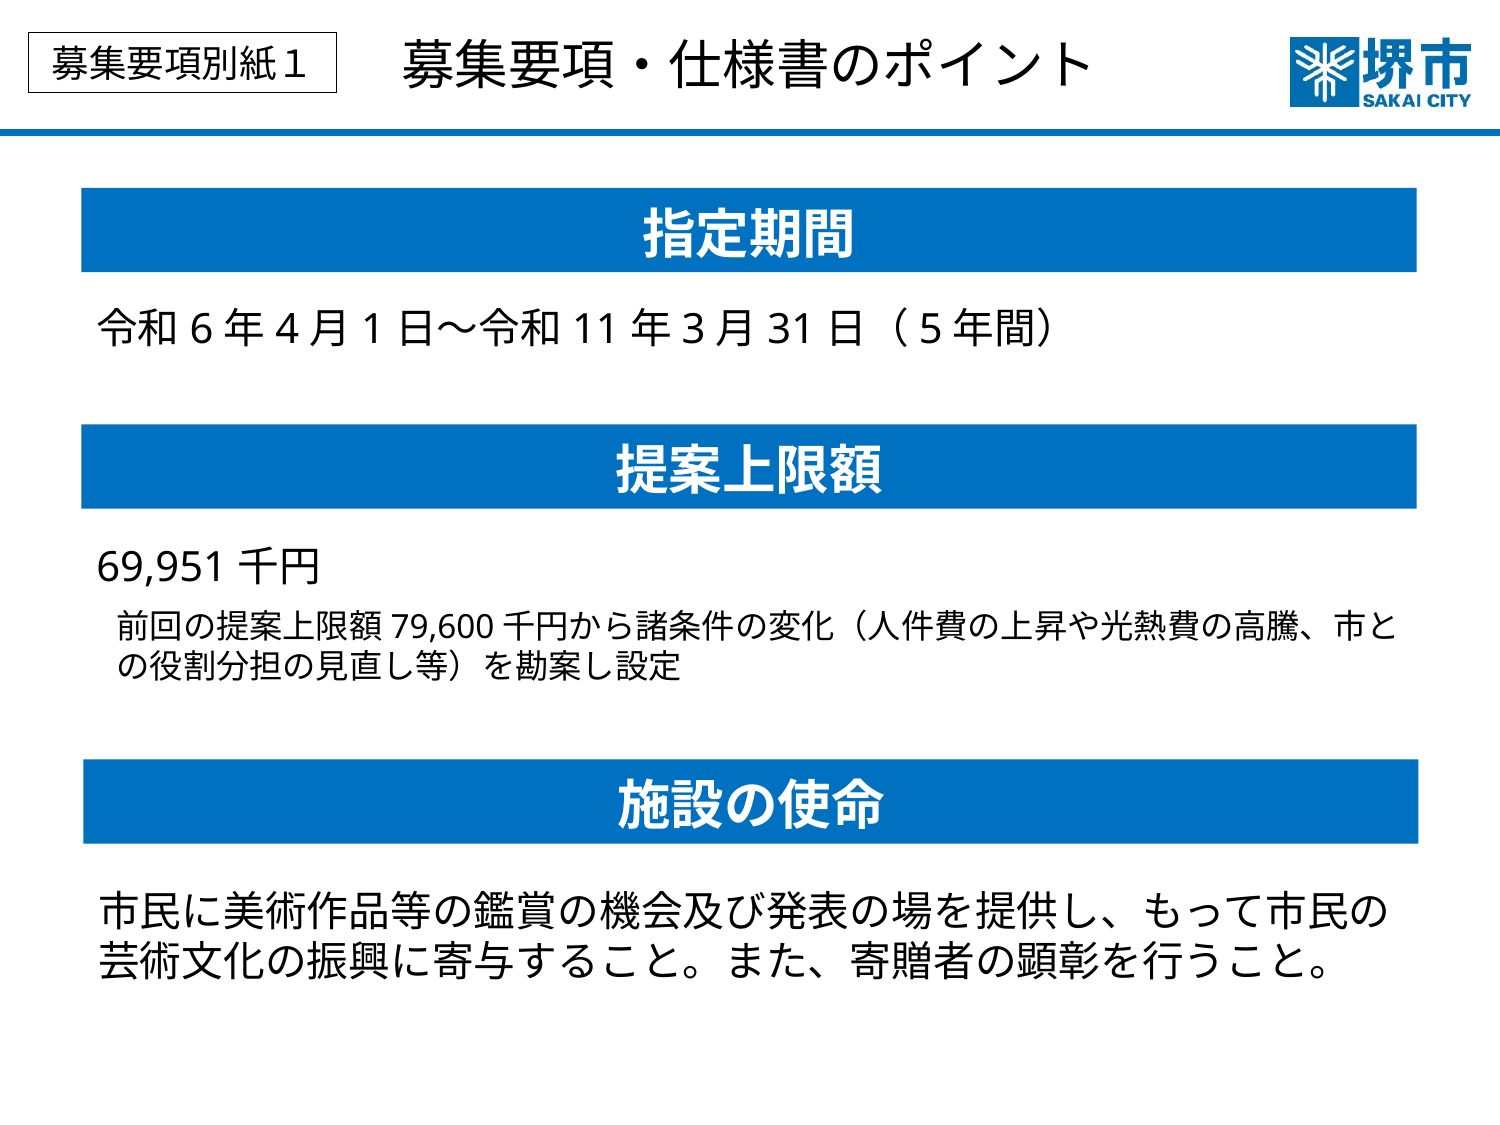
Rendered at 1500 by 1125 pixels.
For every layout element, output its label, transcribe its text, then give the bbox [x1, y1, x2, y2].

text_box 69,951千円 [81, 532, 1459, 597]
text_box 前回の提案上限額79,600千円から諸条件の変化（人件費の上昇や光熱費の高騰、市との役割分担の見直し等）を勘案し設定 [101, 597, 1417, 693]
text_box 募集要項・仕様書のポイント [81, 23, 1417, 103]
picture [1290, 37, 1471, 107]
text_box 提案上限額 [81, 424, 1417, 509]
text_box 施設の使命 [83, 759, 1419, 844]
text_box 令和6年4月1日～令和11年3月31日（5年間） [81, 294, 1471, 360]
text_box 募集要項別紙１ [28, 32, 337, 93]
text_box 指定期間 [81, 187, 1417, 273]
text_box 市民に美術作品等の鑑賞の機会及び発表の場を提供し、もって市民の芸術文化の振興に寄与すること。また、寄贈者の顕彰を行うこと。 [83, 877, 1417, 993]
